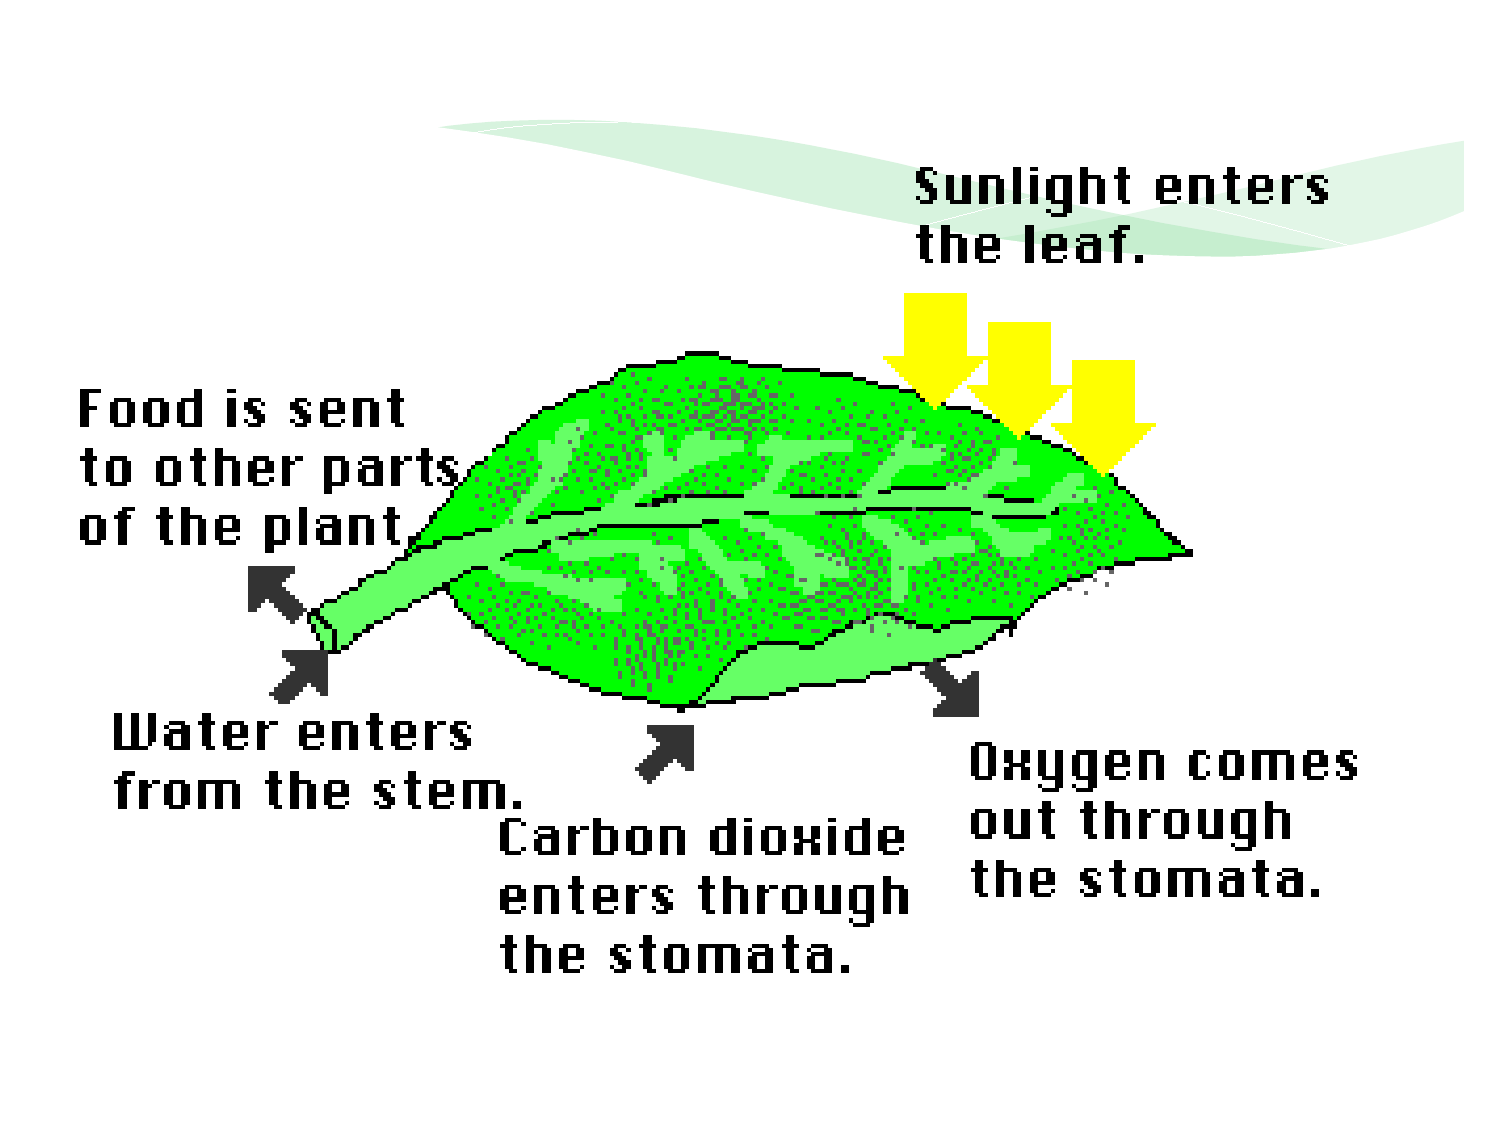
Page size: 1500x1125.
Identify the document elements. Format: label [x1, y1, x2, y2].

picture [64, 125, 1387, 1003]
